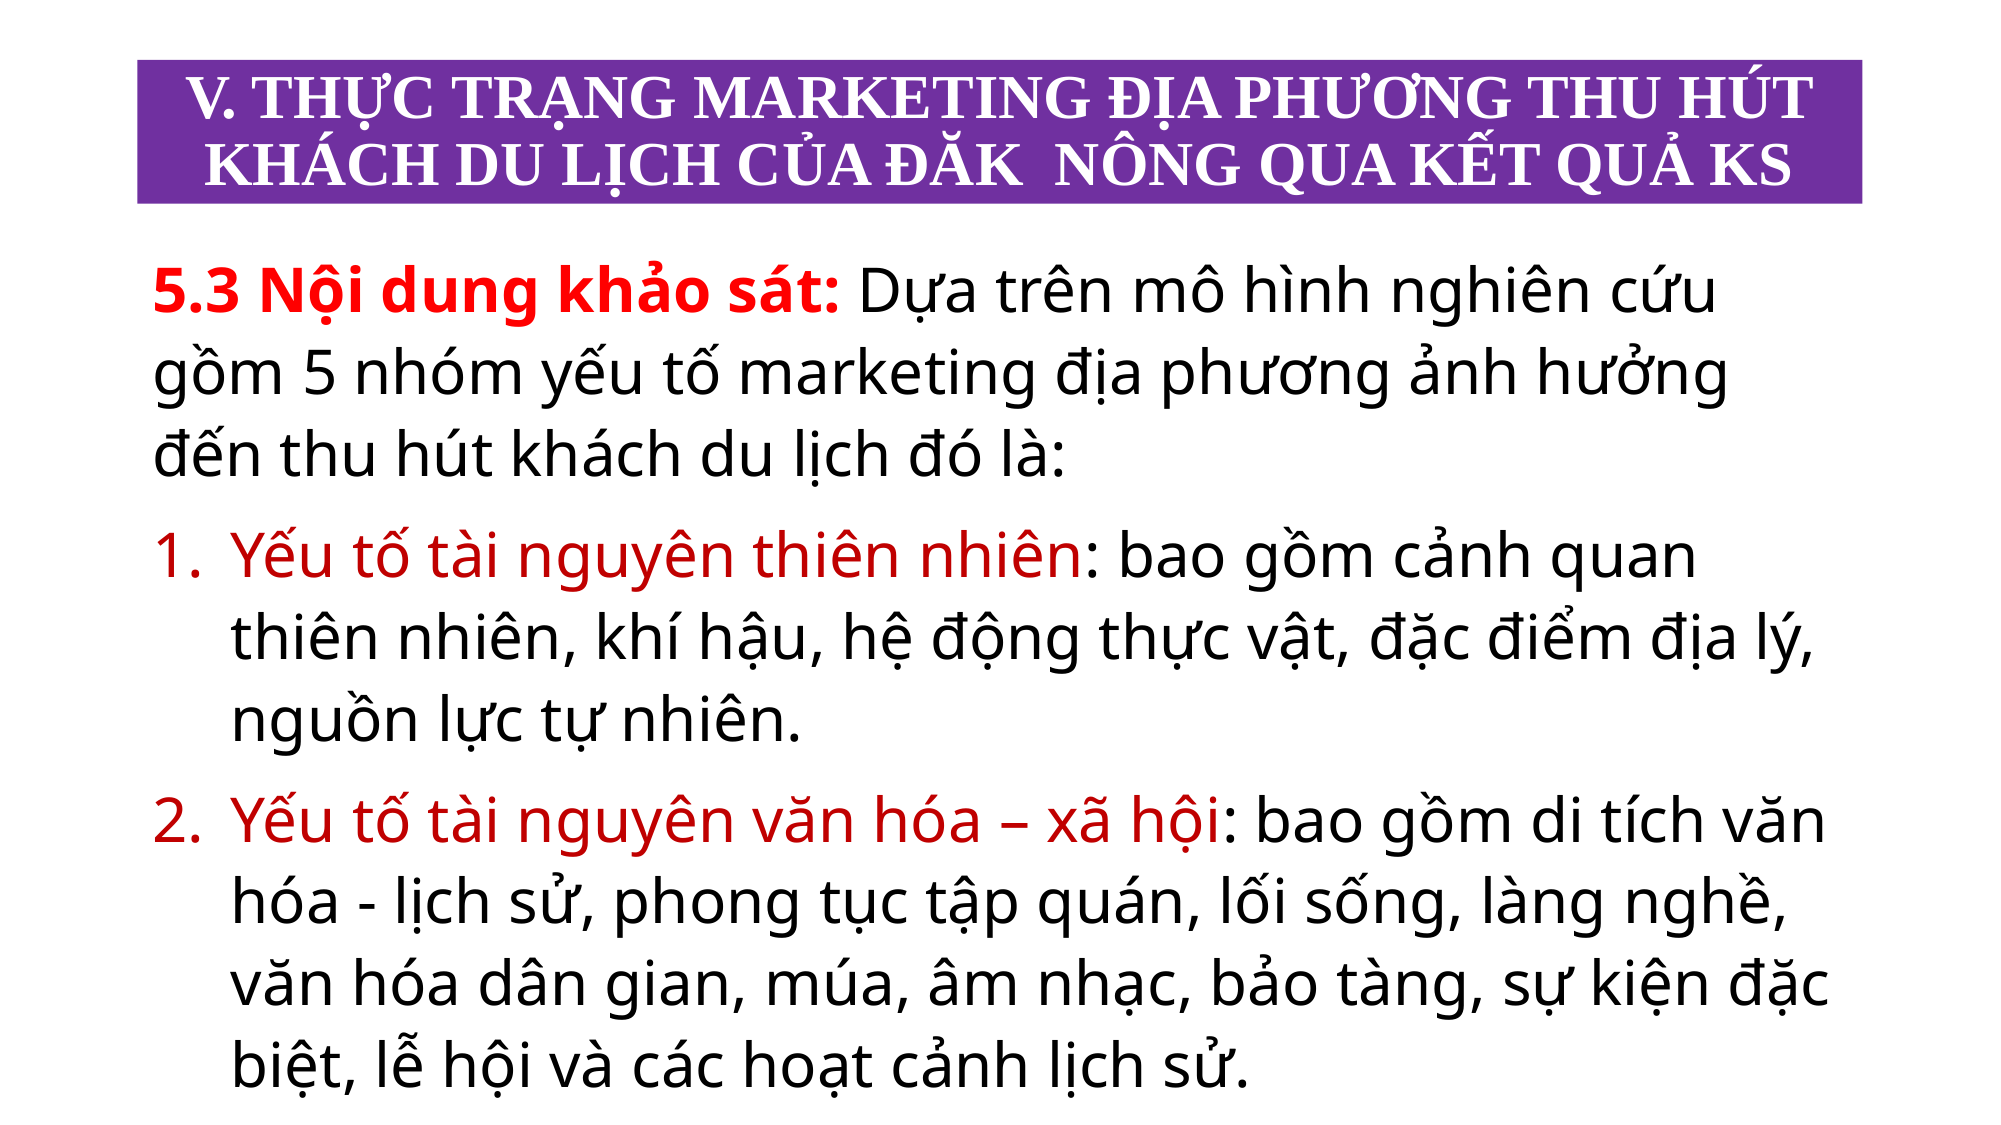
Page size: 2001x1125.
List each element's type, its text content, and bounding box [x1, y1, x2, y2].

title V. THỰC TRẠNG MARKETING ĐỊA PHƯƠNG THU HÚT KHÁCH DU LỊCH CỦA ĐĂK NÔNG QUA KẾT QUẢ KS [137, 59, 1863, 204]
list 5.3 Nội dung khảo sát: Dựa trên mô hình nghiên cứu gồm 5 nhóm yếu tố marketing địa phương ảnh hưởng đến thu hút khách du lịch đó là: Yếu tố tài nguyên thiên nhiên: bao gồm cảnh quan thiên nhiên, khí hậu, hệ động thực vật, đặc điểm địa lý, nguồn lực tự nhiên. Yếu tố tài nguyên văn hóa – xã hội: bao gồm di tích văn hóa - lịch sử, phong tục tập quán, lối sống, làng nghề, văn hóa dân gian, múa, âm nhạc, bảo tàng, sự kiện đặc biệt, lễ hội và các hoạt cảnh lịch sử. [137, 235, 1863, 1125]
